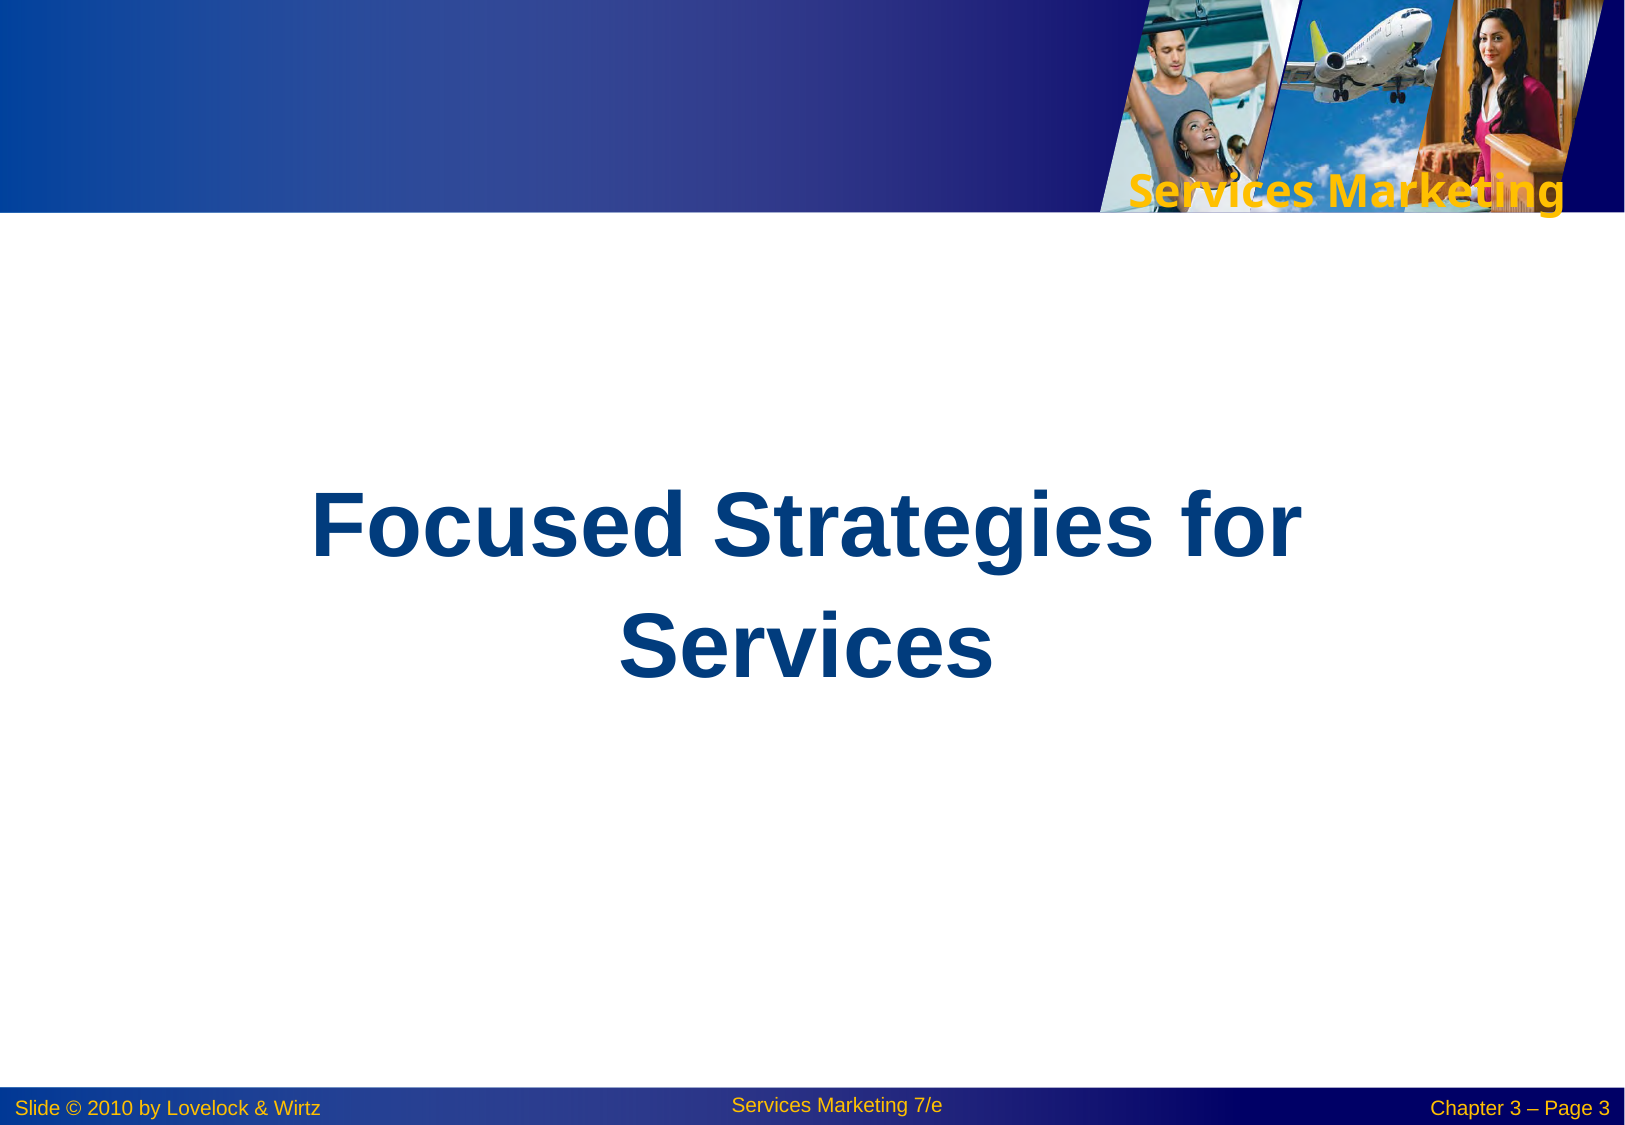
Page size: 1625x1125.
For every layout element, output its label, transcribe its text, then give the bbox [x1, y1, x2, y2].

picture [1546, 187, 1556, 202]
picture [1162, 186, 1172, 192]
picture [1100, 0, 1604, 213]
text_box Focused Strategies for Services [115, 410, 1500, 740]
